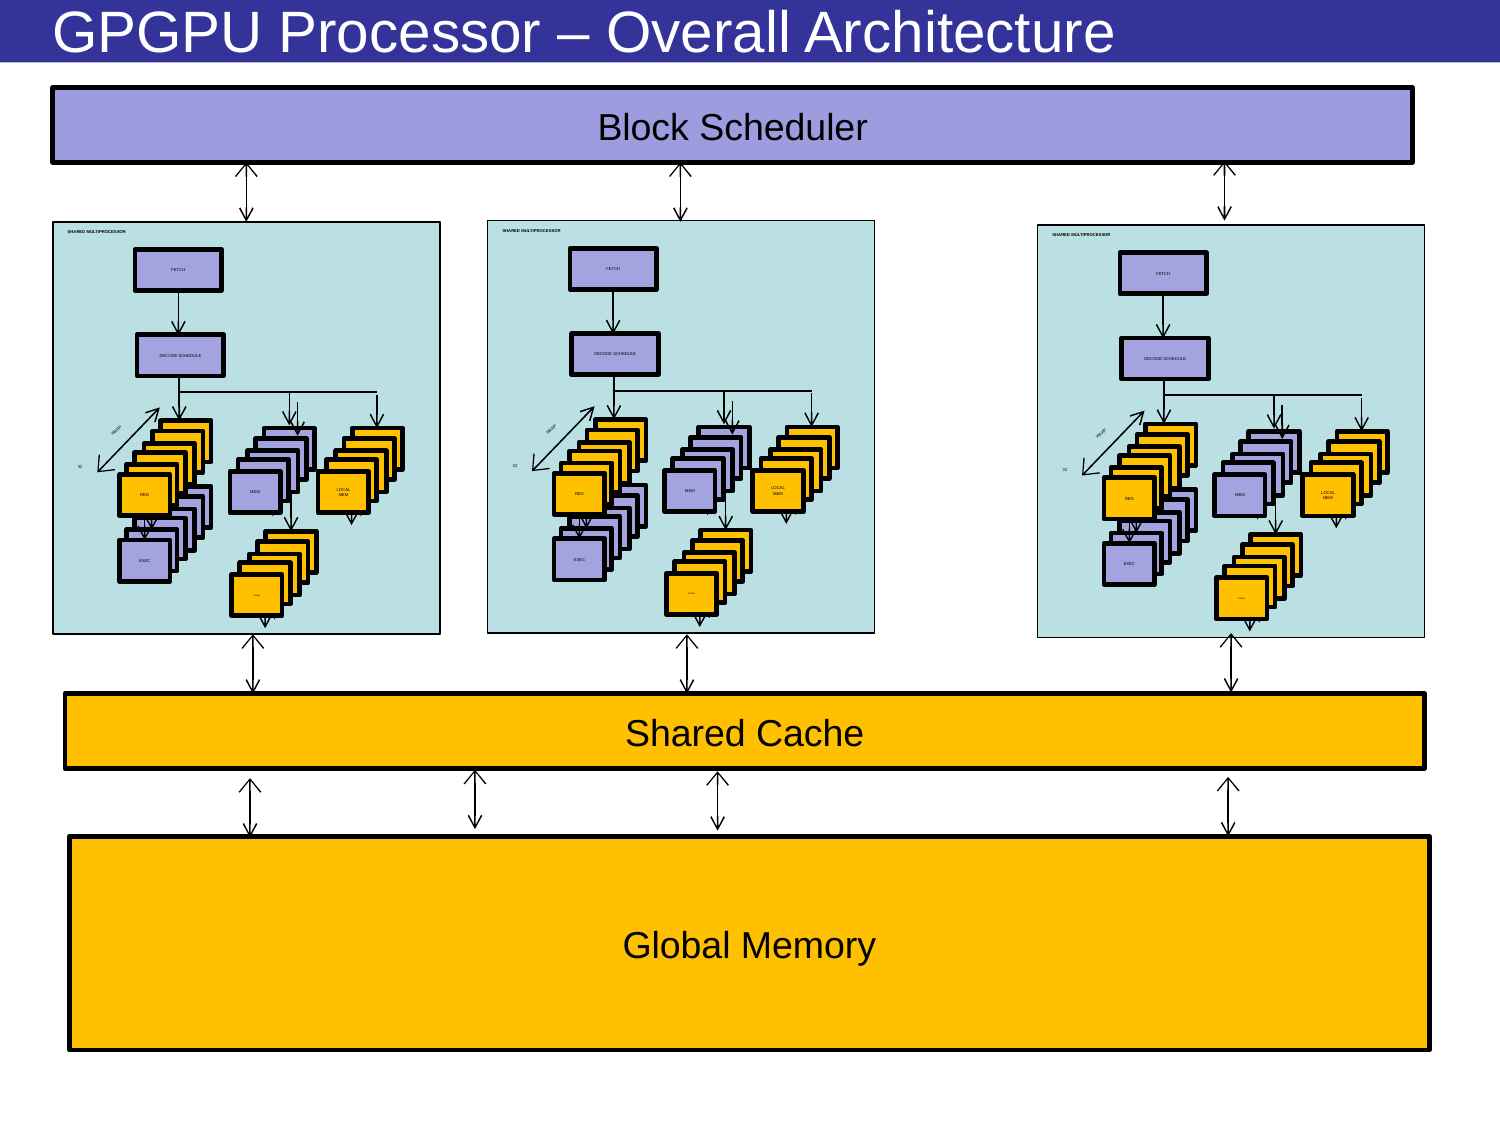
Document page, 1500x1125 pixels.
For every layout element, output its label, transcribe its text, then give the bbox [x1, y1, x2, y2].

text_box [487, 220, 875, 634]
text_box Block Scheduler [52, 87, 1413, 163]
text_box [1037, 224, 1425, 638]
text_box Global Memory [69, 836, 1430, 1050]
text_box Shared Cache [64, 693, 1425, 769]
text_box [52, 221, 441, 635]
title GPGPU Processor – Overall Architecture [37, 7, 1426, 51]
